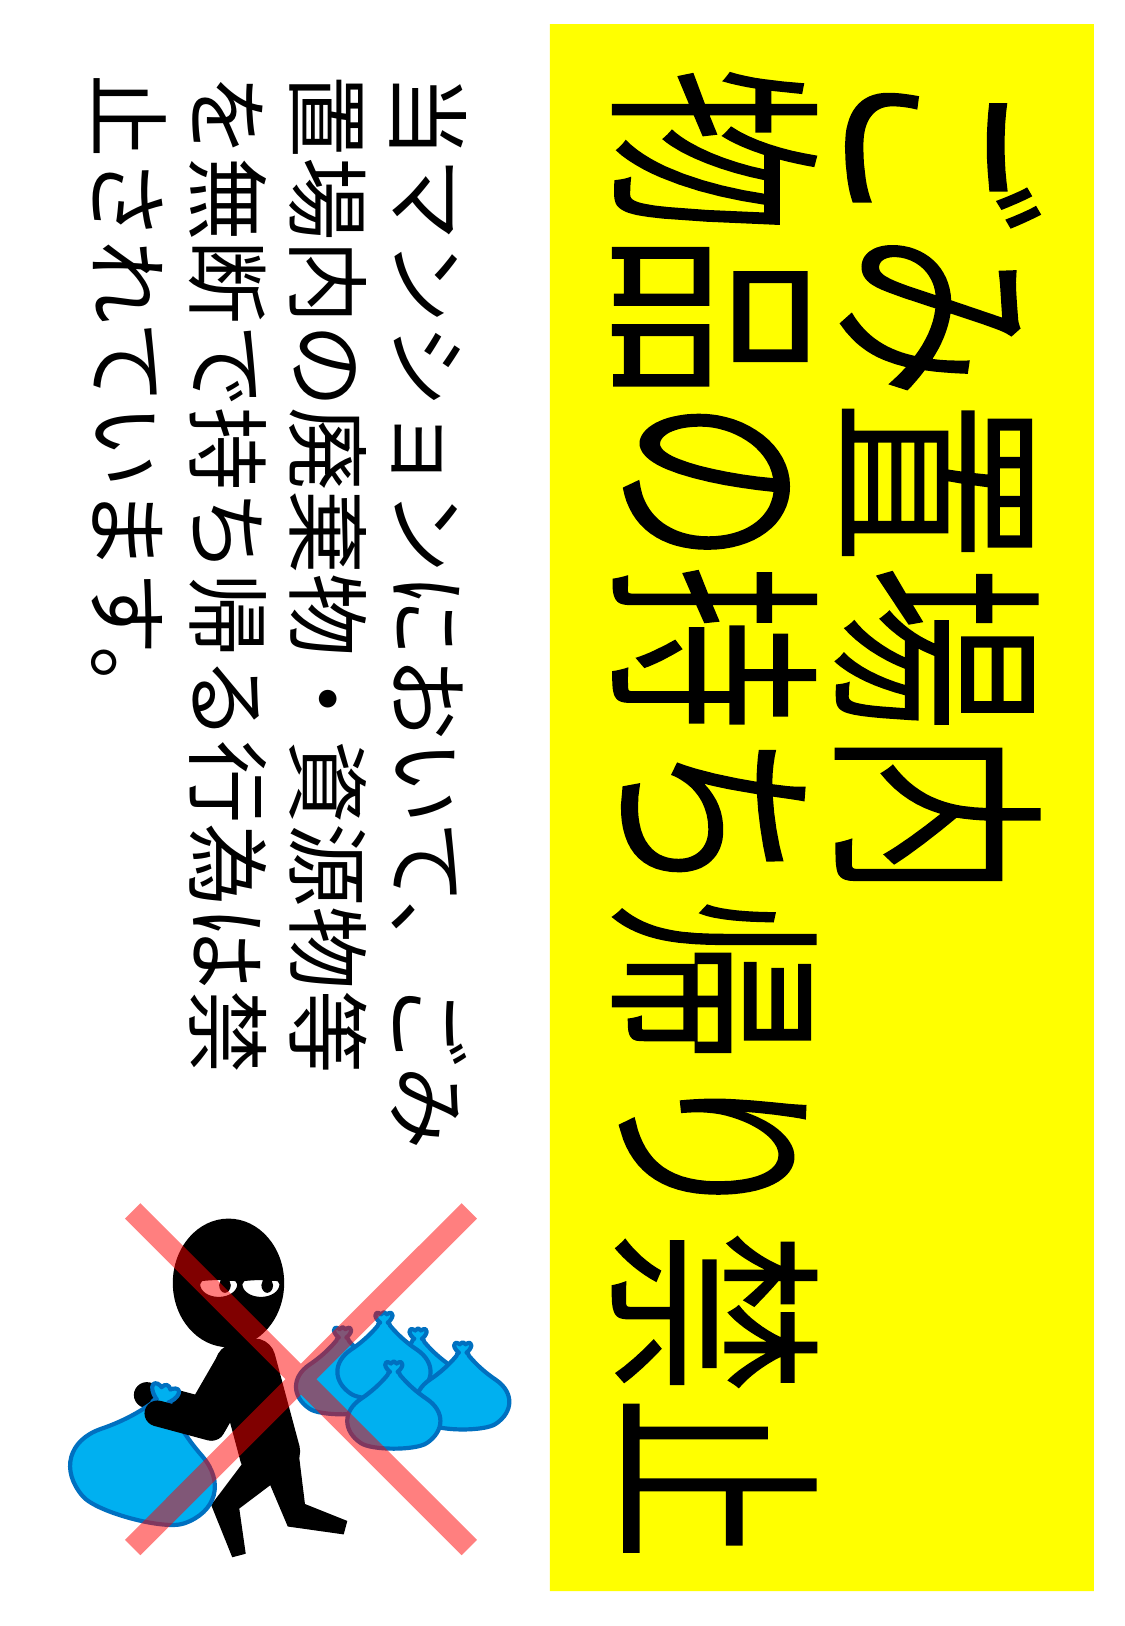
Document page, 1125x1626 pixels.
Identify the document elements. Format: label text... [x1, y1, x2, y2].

text_box 当マンションにおいて、ごみ置場内の廃棄物・資源物等を無断で持ち帰る行為は禁止されています。 [52, 59, 487, 1170]
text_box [74, 1202, 510, 1556]
text_box [548, 22, 1096, 1593]
